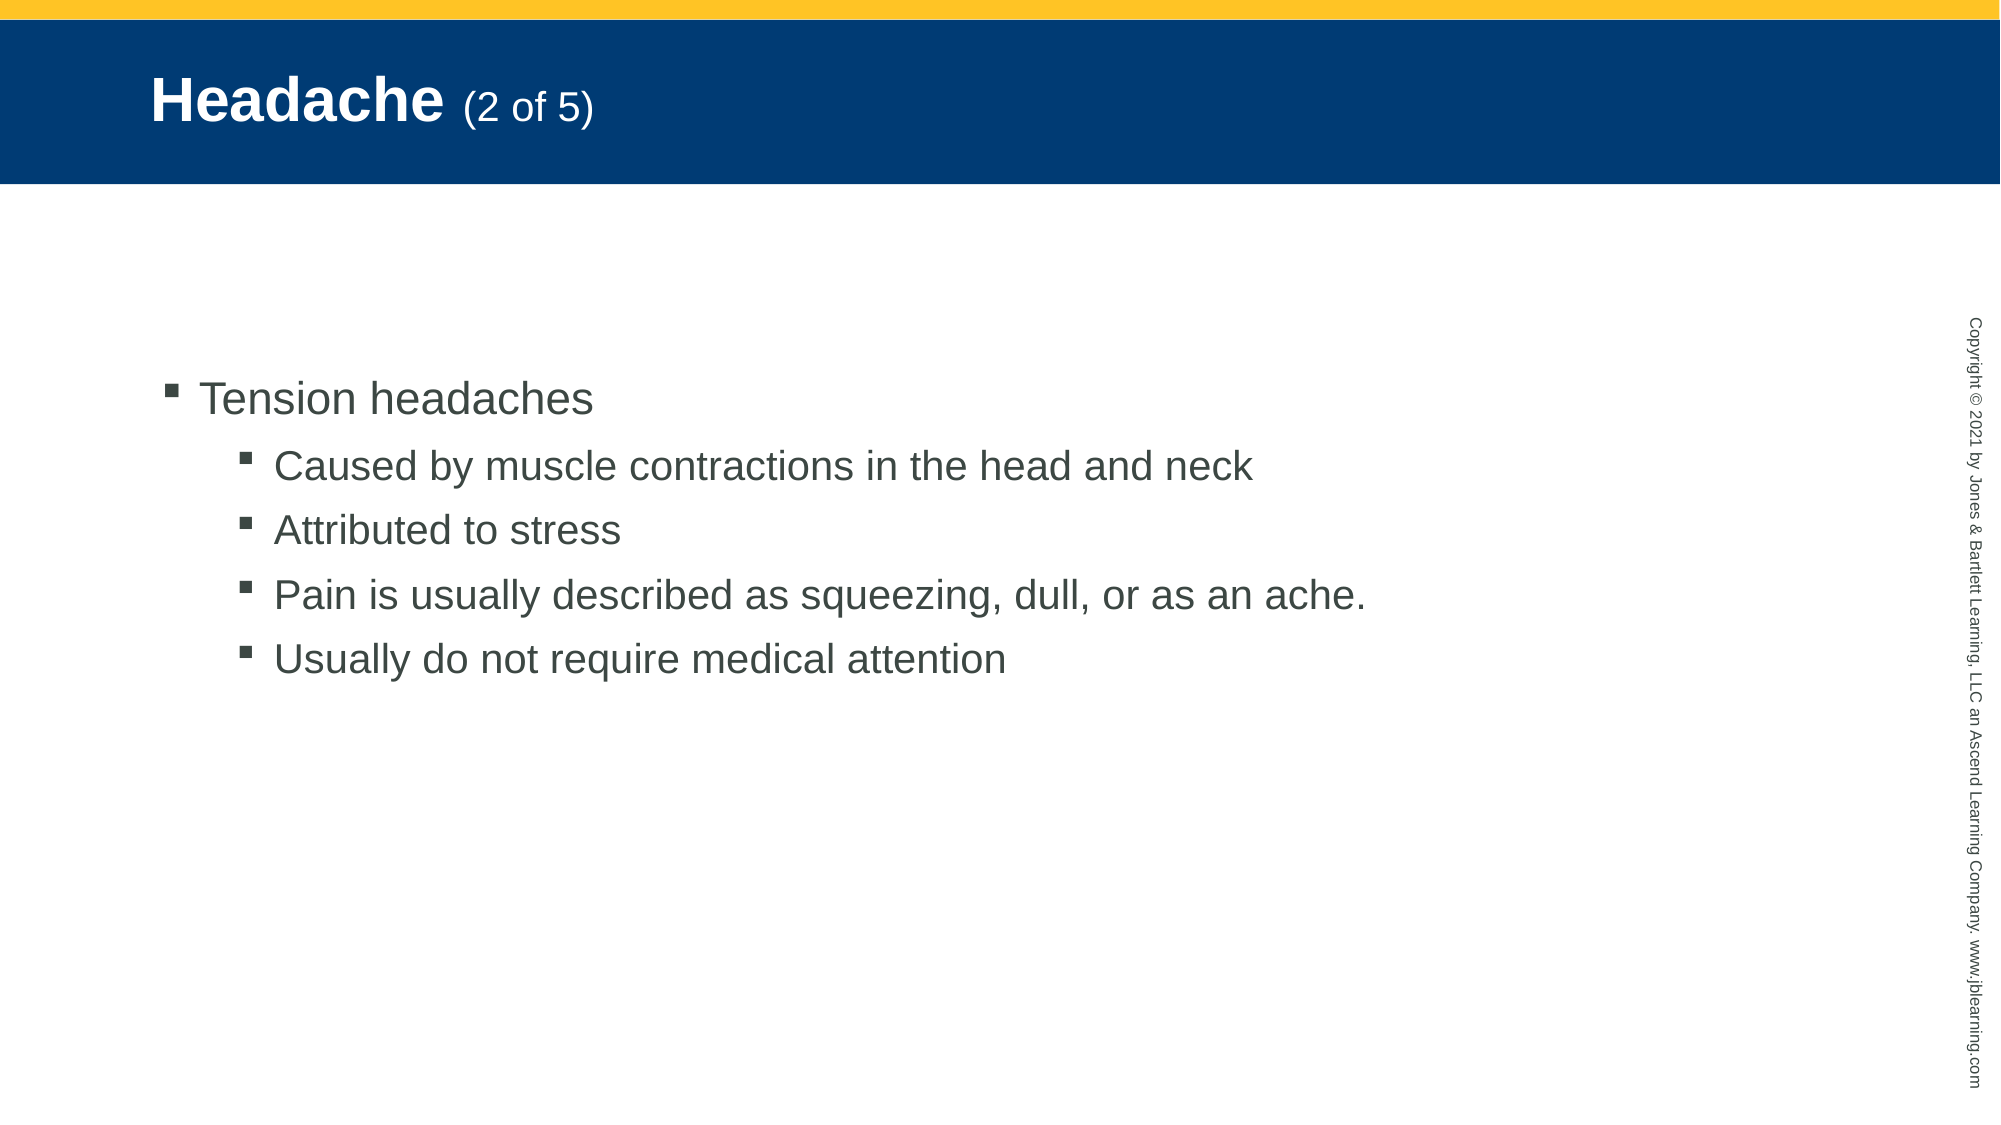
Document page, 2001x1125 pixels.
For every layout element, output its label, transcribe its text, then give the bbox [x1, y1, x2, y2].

title Headache (2 of 5) [0, 19, 2000, 185]
list Tension headaches Caused by muscle contractions in the head and neck Attributed to stress Pain is usually described as squeezing, dull, or as an ache. Usually do not require medical attention [146, 361, 1859, 1016]
